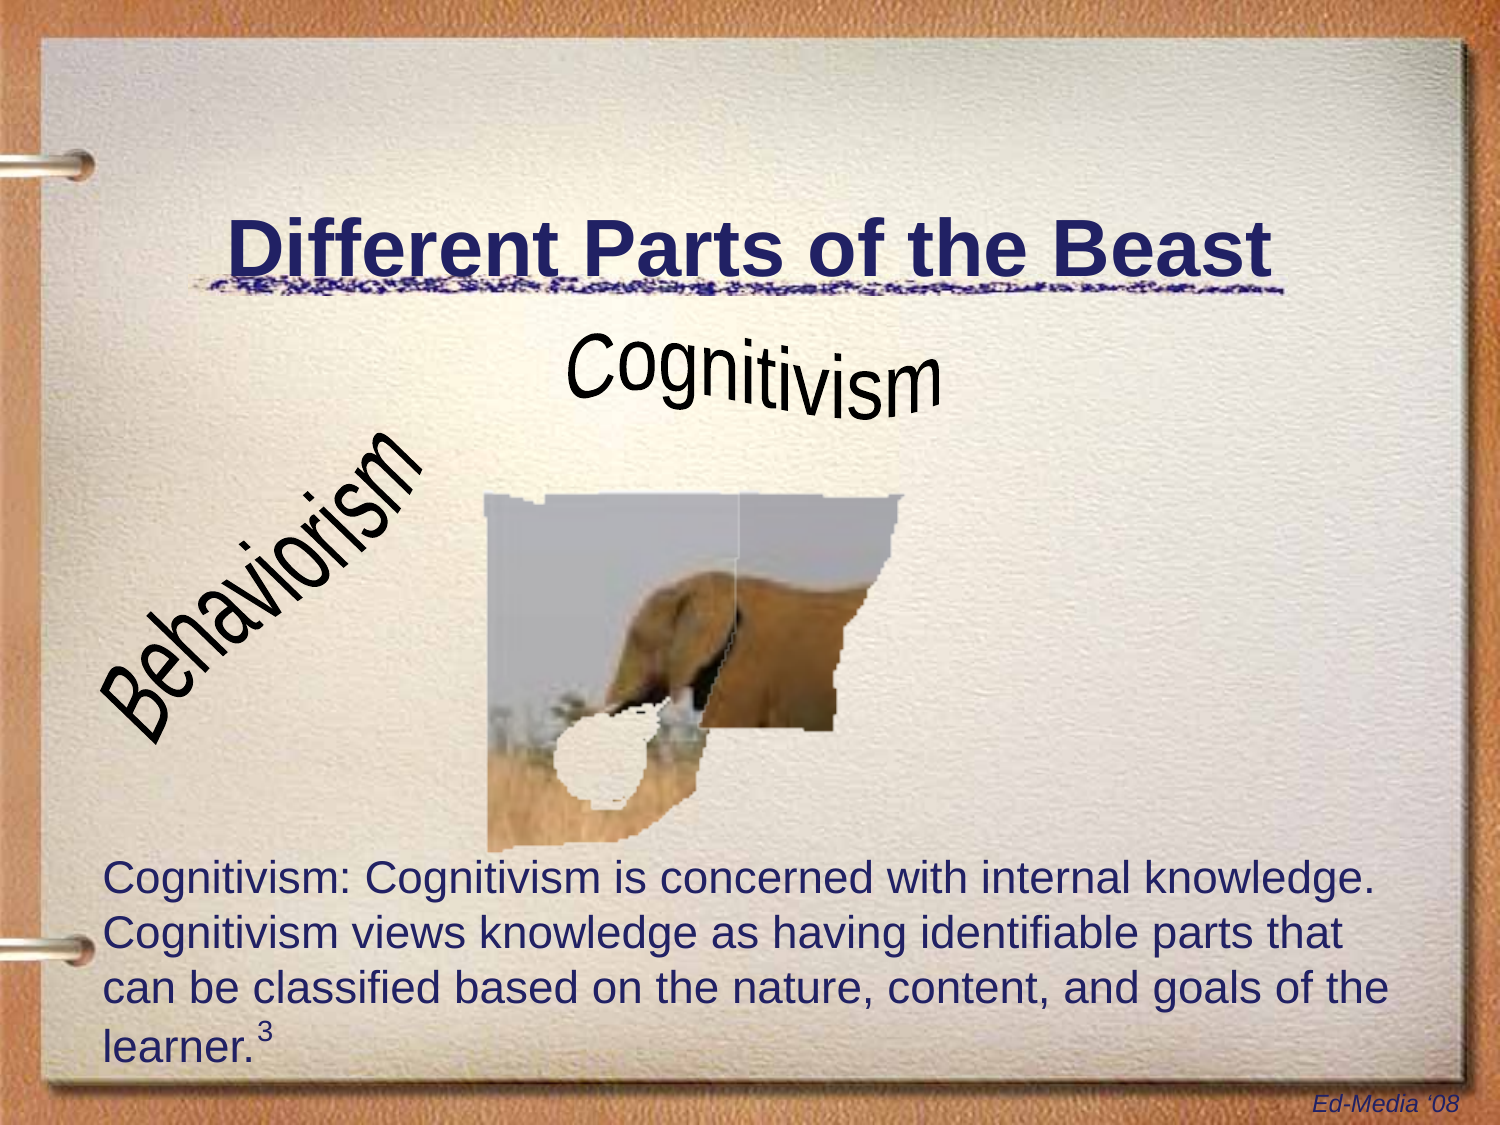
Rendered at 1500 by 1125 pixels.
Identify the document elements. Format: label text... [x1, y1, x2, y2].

picture [177, 623, 203, 660]
picture [0, 0, 1500, 1125]
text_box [567, 324, 940, 740]
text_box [203, 387, 759, 868]
text_box Cognitivism: Cognitivism is concerned with internal knowledge. Cognitivism views knowledge as having identifiable parts that can be classified based on the nature, content, and goals of the learner. [87, 840, 1413, 1080]
title Different Parts of the Beast [112, 87, 1388, 301]
text_box Ed-Media ‘08 [1297, 1079, 1475, 1125]
